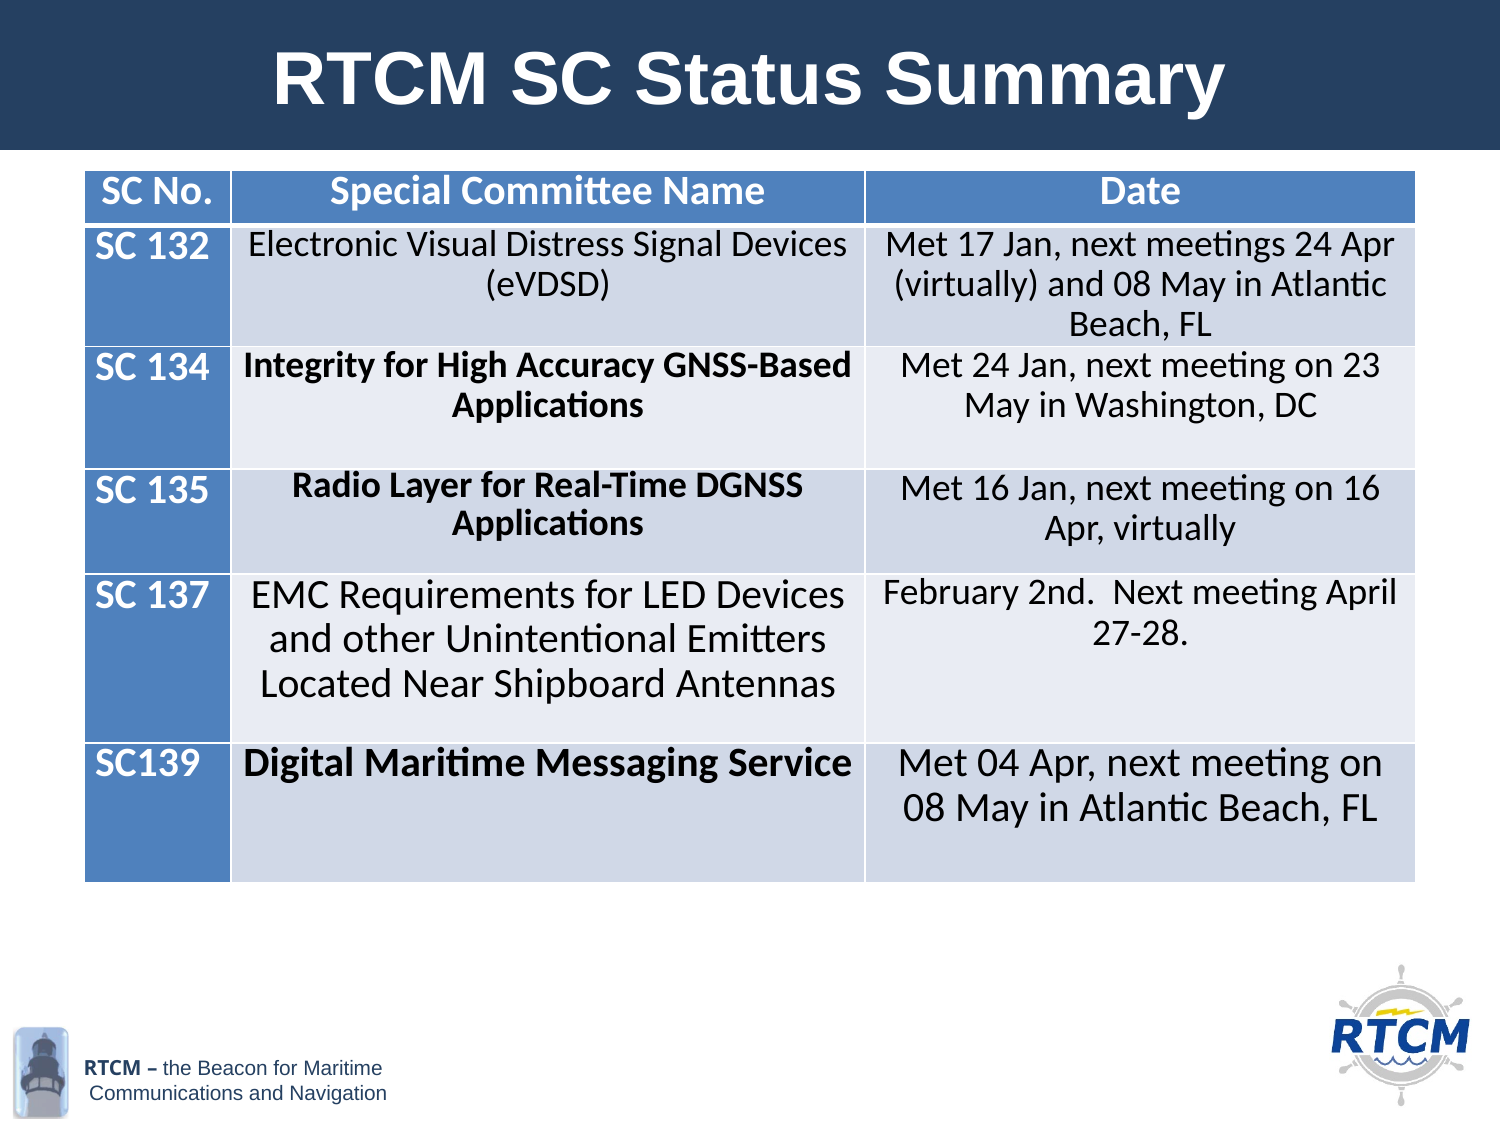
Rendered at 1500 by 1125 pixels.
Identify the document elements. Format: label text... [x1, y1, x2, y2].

table_cell Met 04 Apr, next meeting on 08 May in Atlantic Beach, FL [866, 744, 1415, 882]
table_cell SC 132 [85, 228, 230, 346]
table_cell SC139 [85, 744, 230, 882]
table_header Date [866, 171, 1415, 223]
table_cell Met 24 Jan, next meeting on 23 May in Washington, DC [866, 347, 1415, 468]
picture [1329, 962, 1472, 1108]
table_cell Digital Maritime Messaging Service [232, 744, 864, 882]
table_header Special Committee Name [232, 171, 864, 223]
text_box RTCM SC Status Summary [0, 0, 1500, 150]
table_cell SC 137 [85, 575, 230, 742]
table_cell Integrity for High Accuracy GNSS-Based Applications [232, 347, 864, 468]
table_cell SC 135 [85, 470, 230, 573]
table_cell Met 17 Jan, next meetings 24 Apr (virtually) and 08 May in Atlantic Beach, FL [866, 228, 1415, 346]
table_cell Electronic Visual Distress Signal Devices (eVDSD) [232, 228, 864, 346]
table_cell February 2nd. Next meeting April 27-28. [866, 575, 1415, 742]
table_cell SC 134 [85, 347, 230, 468]
table_cell EMC Requirements for LED Devices and other Unintentional Emitters Located Near Shipboard Antennas [232, 575, 864, 742]
table_header SC No. [85, 171, 230, 223]
table_cell Radio Layer for Real-Time DGNSS Applications [232, 470, 864, 573]
table_cell Met 16 Jan, next meeting on 16 Apr, virtually [866, 470, 1415, 573]
